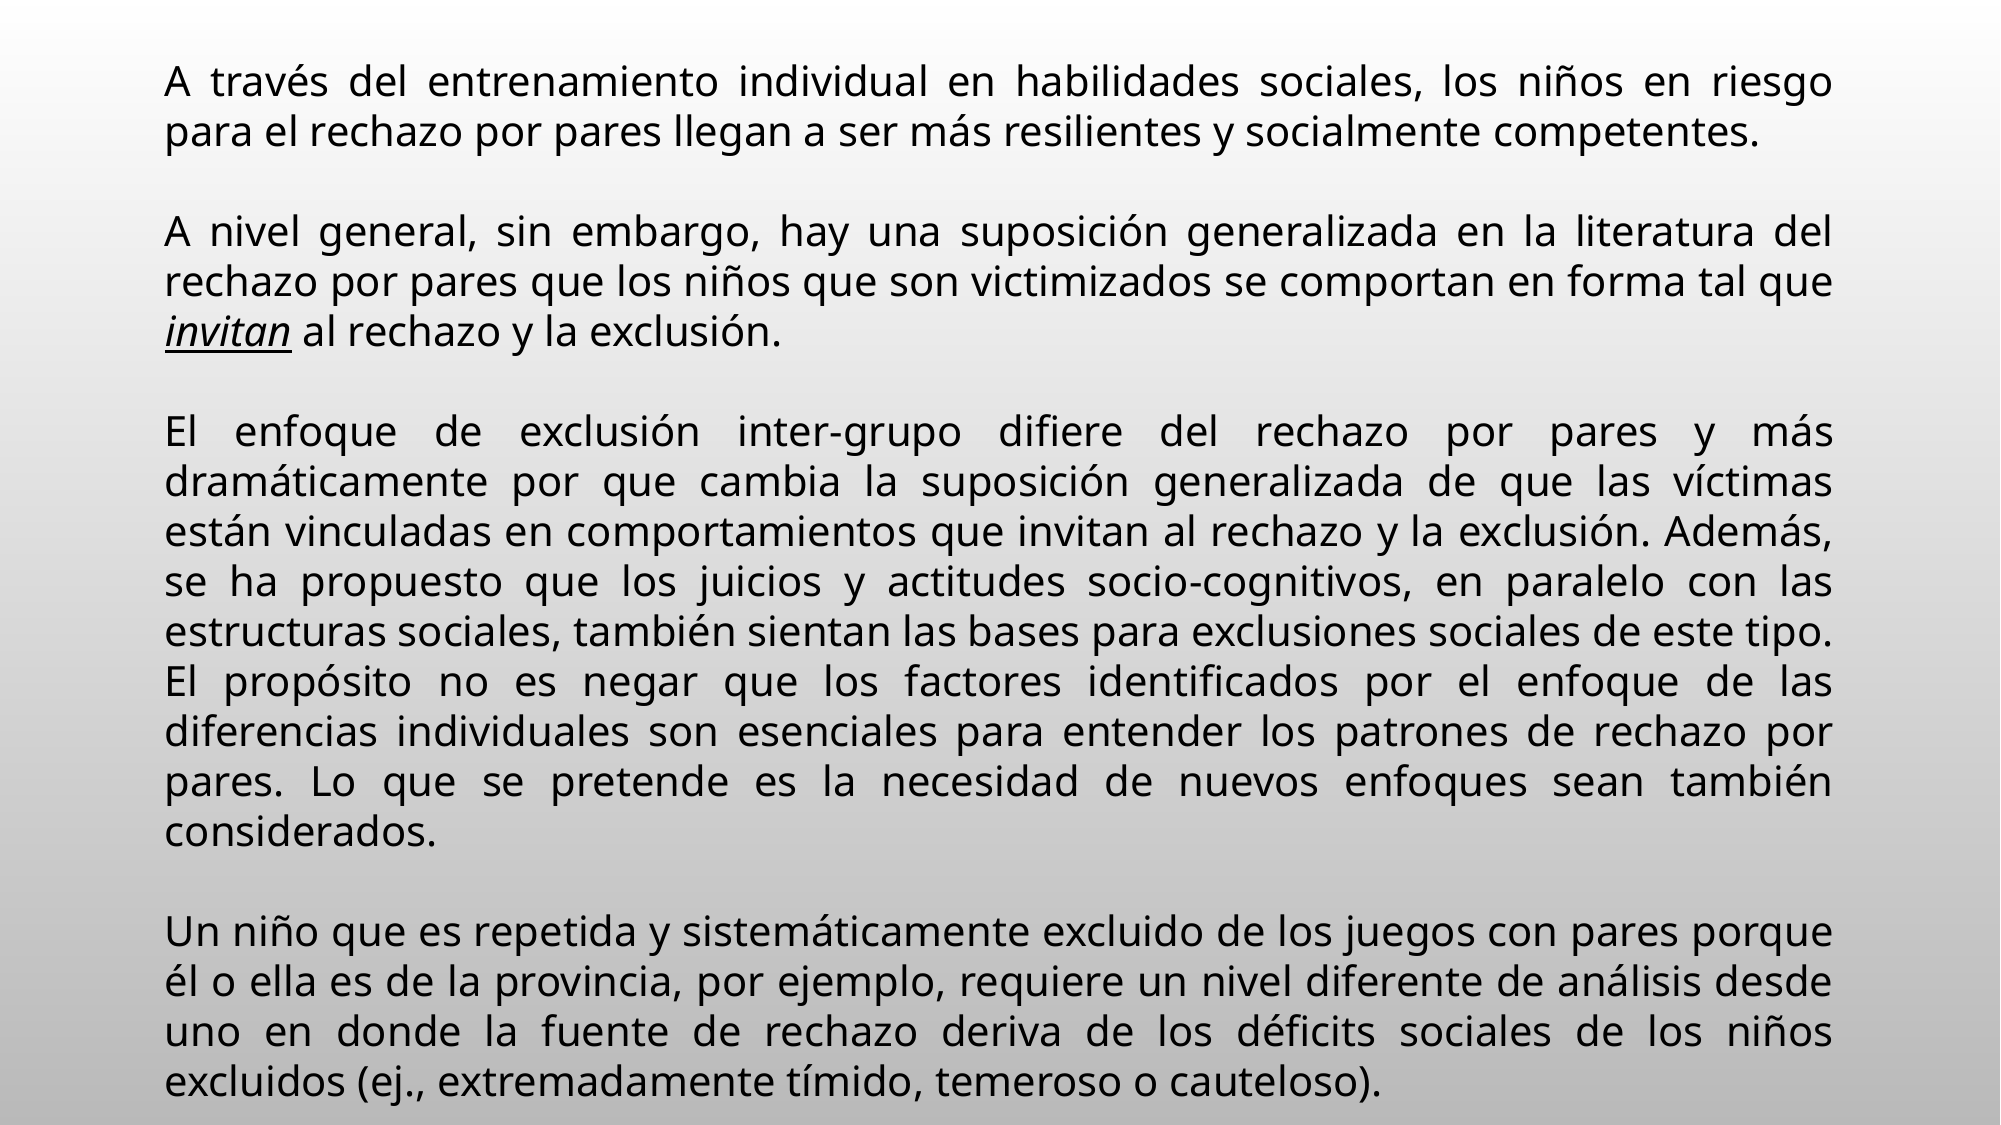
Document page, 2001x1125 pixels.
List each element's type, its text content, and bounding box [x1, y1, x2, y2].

list A través del entrenamiento individual en habilidades sociales, los niños en riesgo para el rechazo por pares llegan a ser más resilientes y socialmente competentes. A nivel general, sin embargo, hay una suposición generalizada en la literatura del rechazo por pares que los niños que son victimizados se comportan en forma tal que invitan al rechazo y la exclusión. El enfoque de exclusión inter-grupo difiere del rechazo por pares y más dramáticamente por que cambia la suposición generalizada de que las víctimas están vinculadas en comportamientos que invitan al rechazo y la exclusión. Además, se ha propuesto que los juicios y actitudes socio-cognitivos, en paralelo con las estructuras sociales, también sientan las bases para exclusiones sociales de este tipo. El propósito no es negar que los factores identificados por el enfoque de las diferencias individuales son esenciales para entender los patrones de rechazo por pares. Lo que se pretende es la necesidad de nuevos enfoques sean también considerados. Un niño que es repetida y sistemáticamente excluido de los juegos con pares porque él o ella es de la provincia, por ejemplo, requiere un nivel diferente de análisis desde uno en donde la fuente de rechazo deriva de los déficits sociales de los niños excluidos (ej., extremadamente tímido, temeroso o cauteloso). [149, 47, 1850, 1021]
